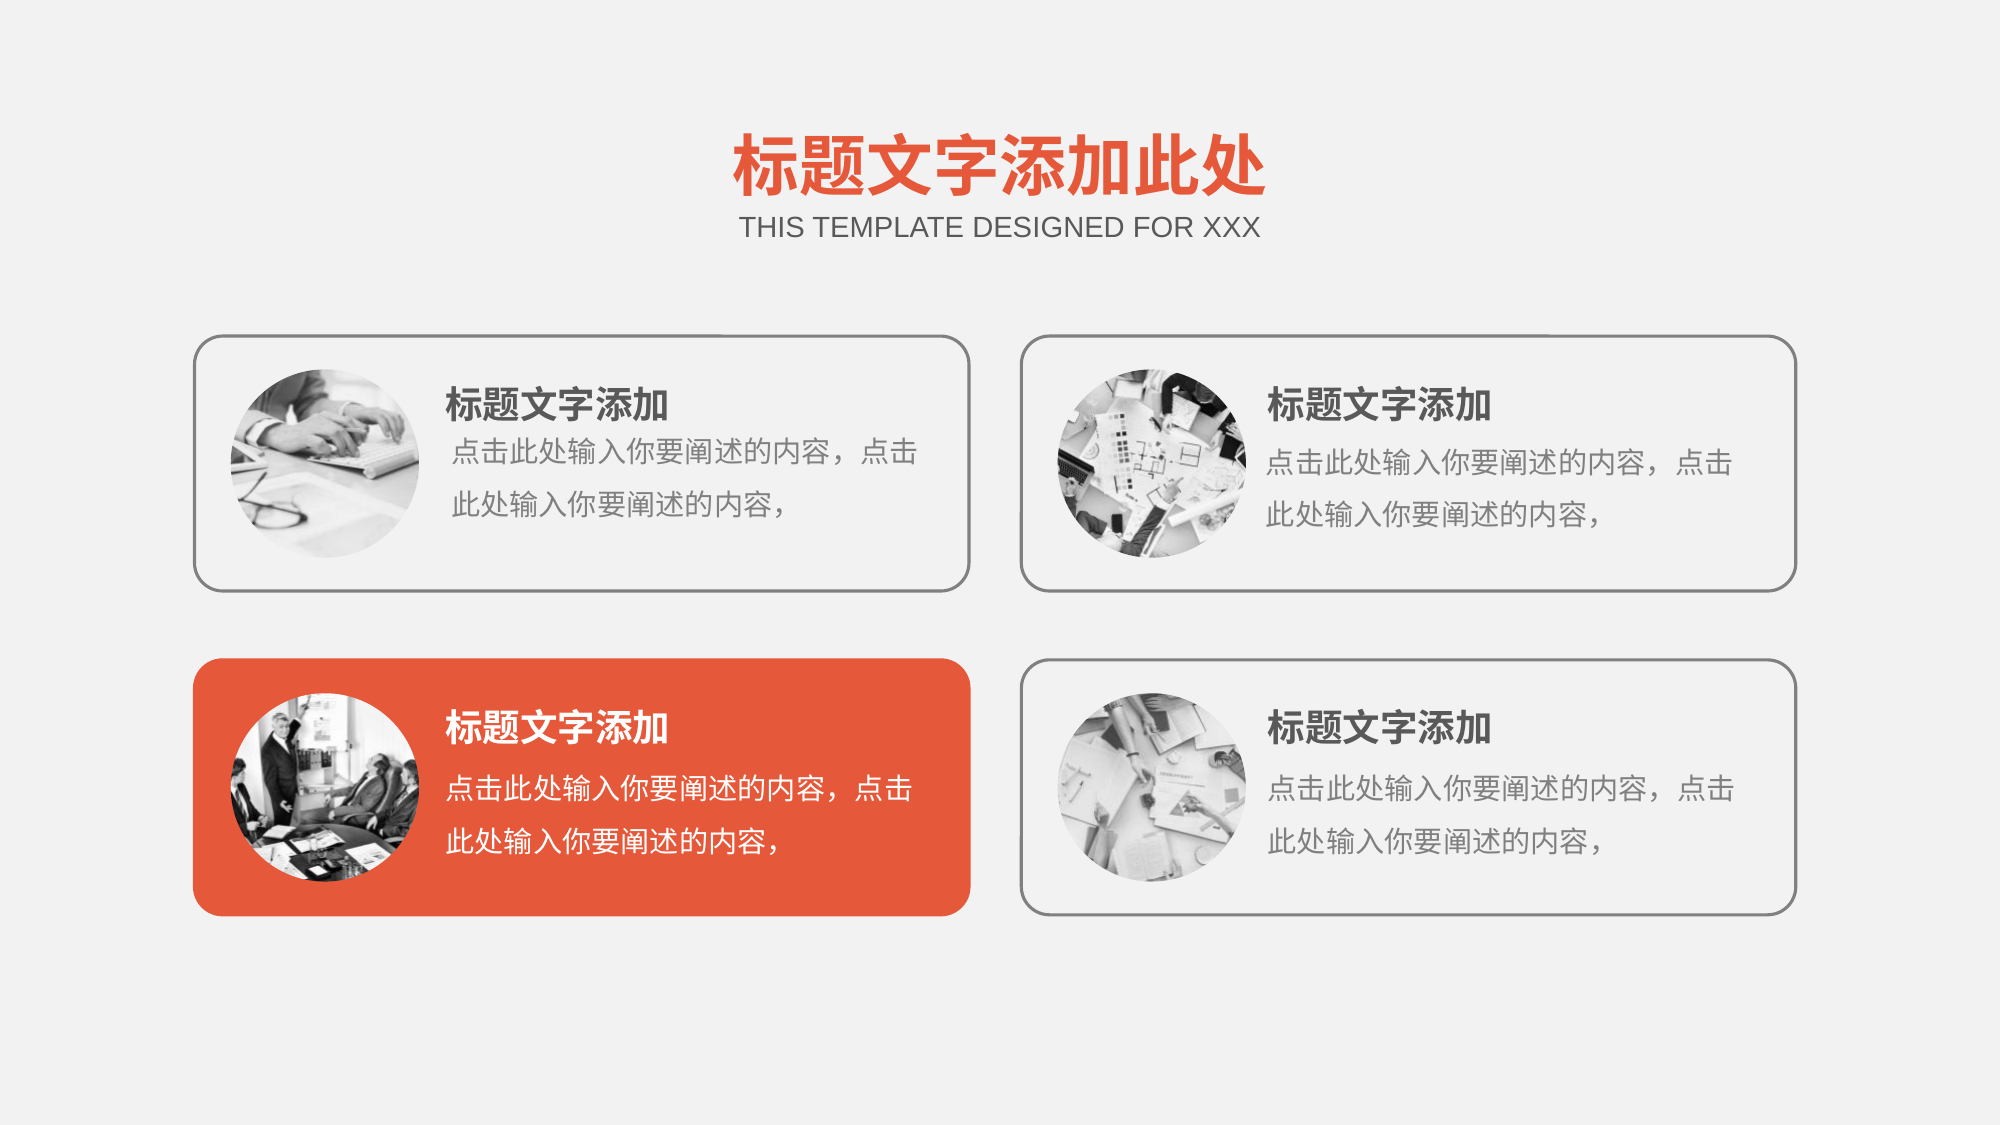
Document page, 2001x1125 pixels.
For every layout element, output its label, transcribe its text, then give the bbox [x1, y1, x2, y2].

picture [230, 693, 420, 882]
picture [1057, 693, 1246, 882]
picture [230, 369, 420, 558]
picture [1057, 369, 1246, 558]
text_box 点击此处输入你要阐述的内容，点击此处输入你要阐述的内容， [430, 745, 947, 866]
text_box [1020, 334, 1797, 593]
text_box 点击此处输入你要阐述的内容，点击此处输入你要阐述的内容， [436, 408, 952, 529]
text_box [193, 658, 971, 916]
text_box 点击此处输入你要阐述的内容，点击此处输入你要阐述的内容， [1251, 419, 1767, 539]
text_box [1020, 658, 1797, 916]
text_box 标题文字添加 [1252, 364, 1621, 419]
text_box 标题文字添加此处 [718, 116, 1282, 201]
text_box THIS TEMPLATE DESIGNED FOR XXX [599, 201, 1401, 251]
text_box [193, 334, 971, 593]
text_box 标题文字添加 [1252, 687, 1621, 745]
text_box 标题文字添加 [430, 364, 799, 434]
text_box 标题文字添加 [430, 687, 799, 745]
text_box 点击此处输入你要阐述的内容，点击此处输入你要阐述的内容， [1252, 745, 1769, 866]
